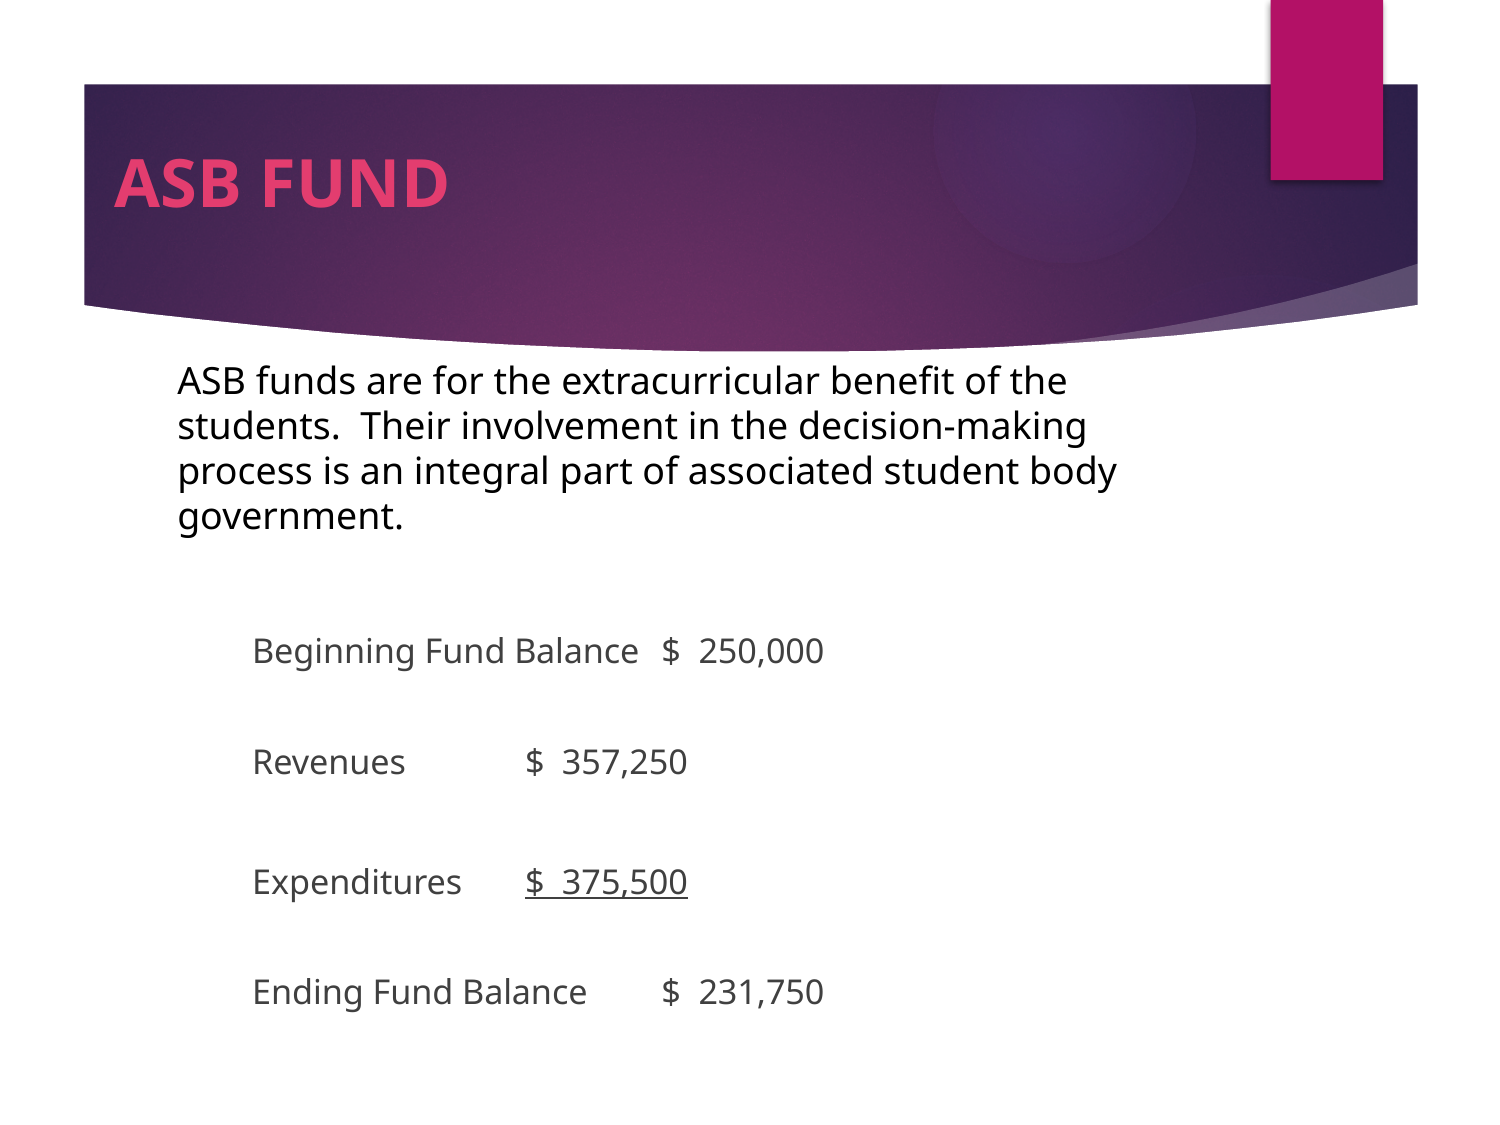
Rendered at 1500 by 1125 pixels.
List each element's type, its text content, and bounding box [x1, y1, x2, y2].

title ASB FUND [99, 112, 1125, 250]
text_box ASB funds are for the extracurricular benefit of the students. Their involvement in the decision-making process is an integral part of associated student body government. [162, 349, 1244, 544]
list Beginning Fund Balance $ 250,000 Revenues $ 357,250 Expenditures $ 375,500 Ending Fund Balance $ 231,750 [100, 562, 1375, 1025]
